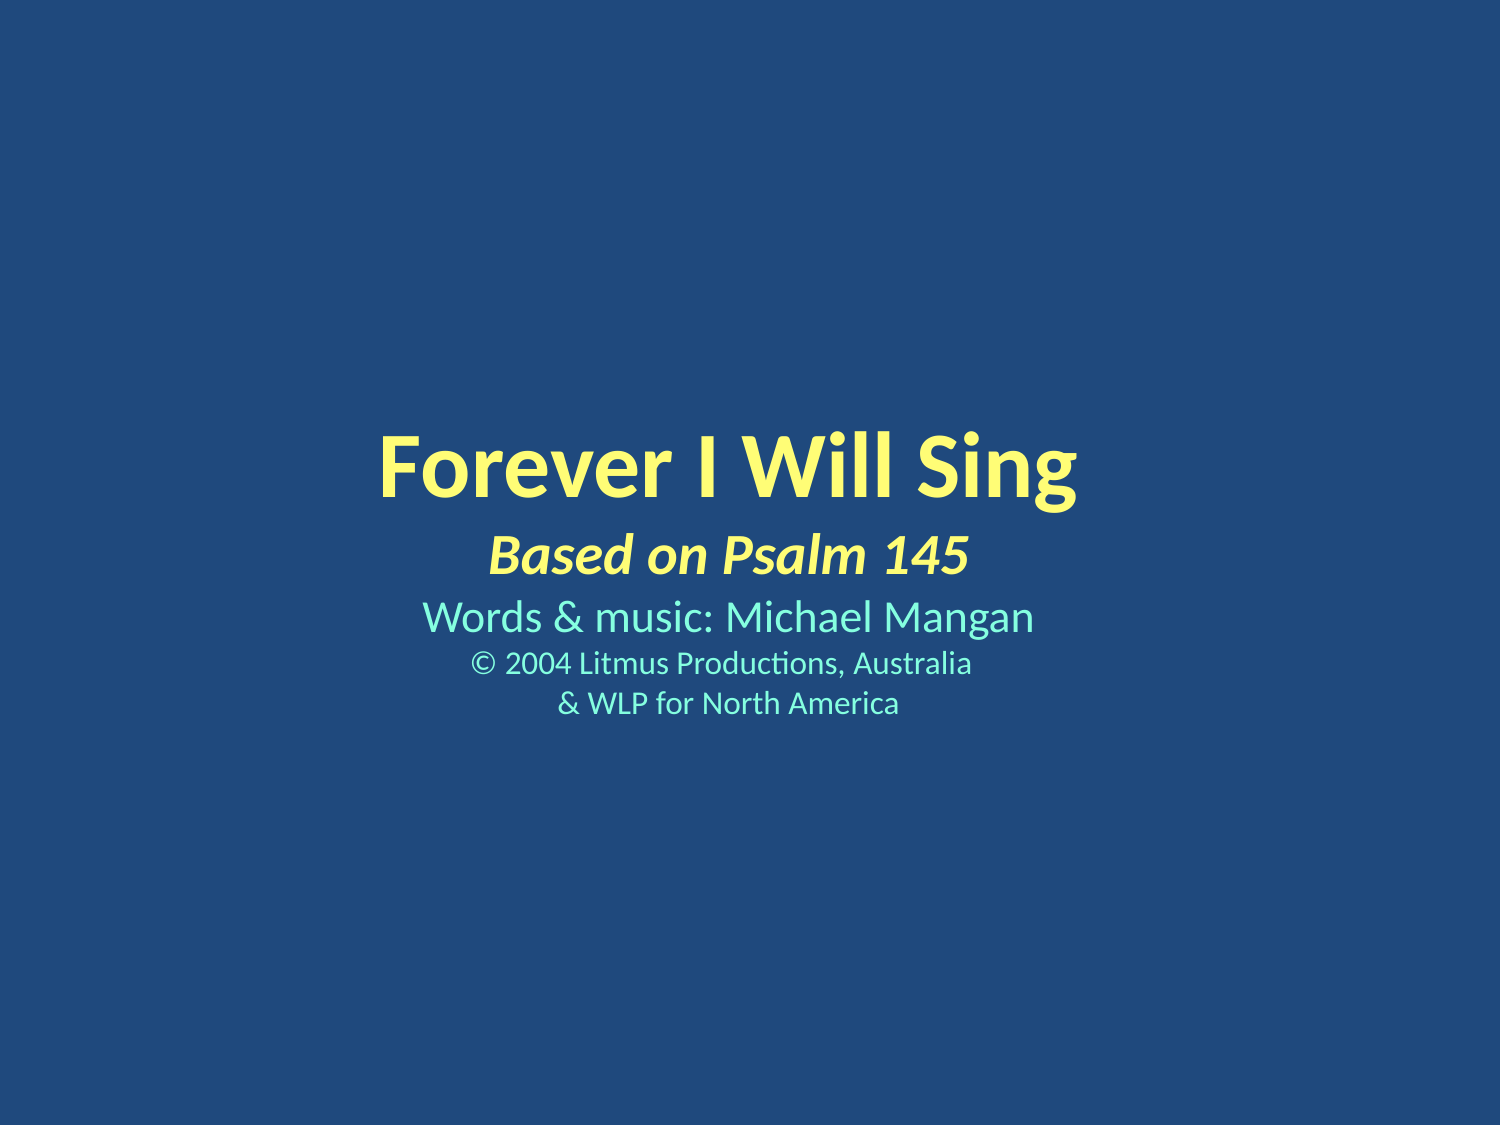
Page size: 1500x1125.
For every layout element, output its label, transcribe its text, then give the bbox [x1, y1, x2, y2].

text_box Forever I Will Sing Based on Psalm 145 Words & music: Michael Mangan © 2004 Litmus Productions, Australia & WLP for North America [41, 403, 1417, 722]
